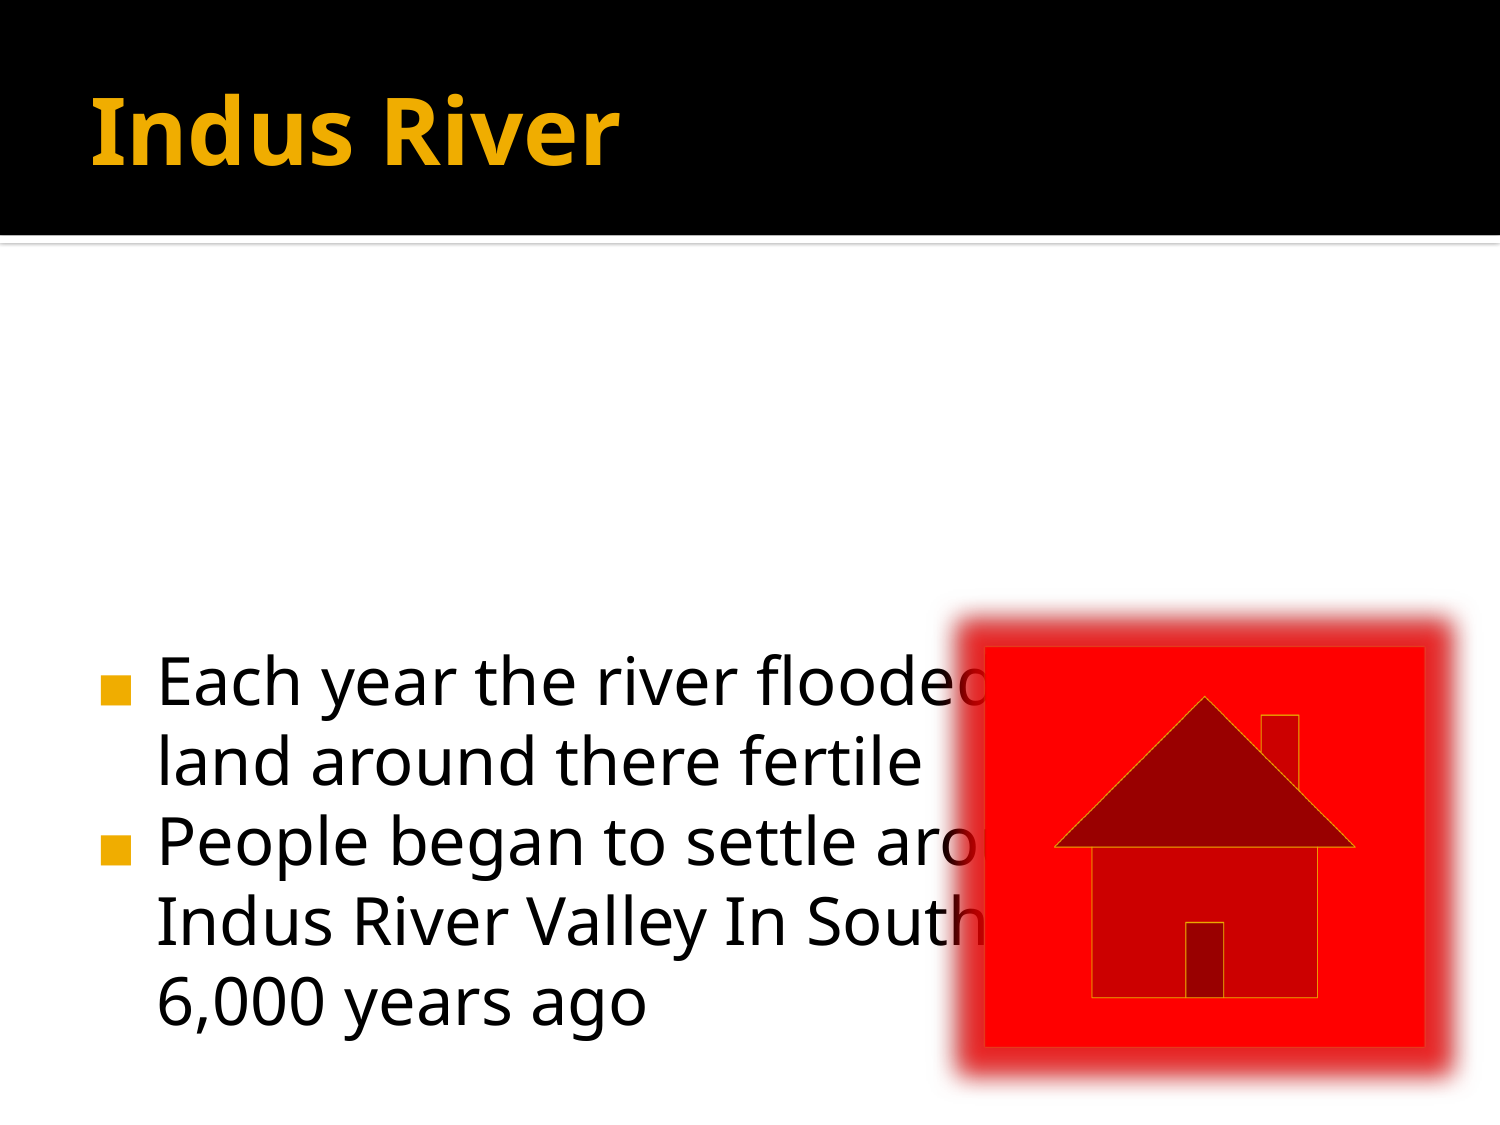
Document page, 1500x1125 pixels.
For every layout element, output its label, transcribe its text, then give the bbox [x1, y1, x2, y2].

list Each year the river flooded, making the land around there fertile People began to settle around the Indus River Valley In South Asia about 6,000 years ago [75, 282, 1412, 1048]
title Indus River [75, 24, 1425, 231]
text_box [987, 649, 1423, 1045]
